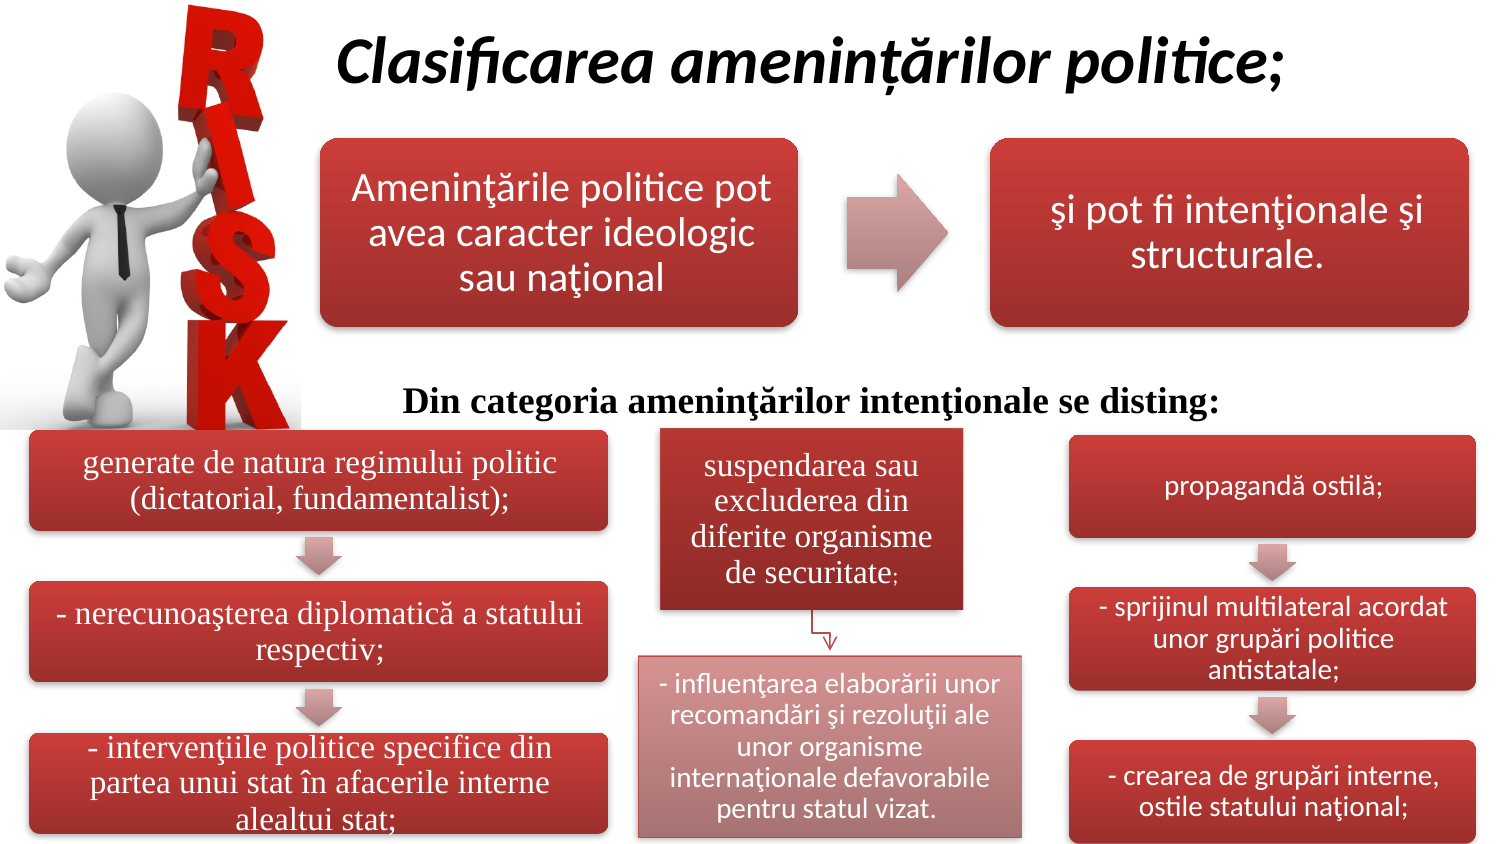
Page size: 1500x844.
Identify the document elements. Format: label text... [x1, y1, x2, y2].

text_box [492, 403, 1131, 838]
text_box Din categoria ameninţărilor intenţionale se disting: [387, 369, 1236, 428]
picture [0, 2, 302, 431]
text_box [319, 138, 1470, 328]
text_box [1134, 429, 1500, 844]
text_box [17, 429, 487, 835]
title Clasificarea amenințărilor politice; [304, 4, 1487, 110]
